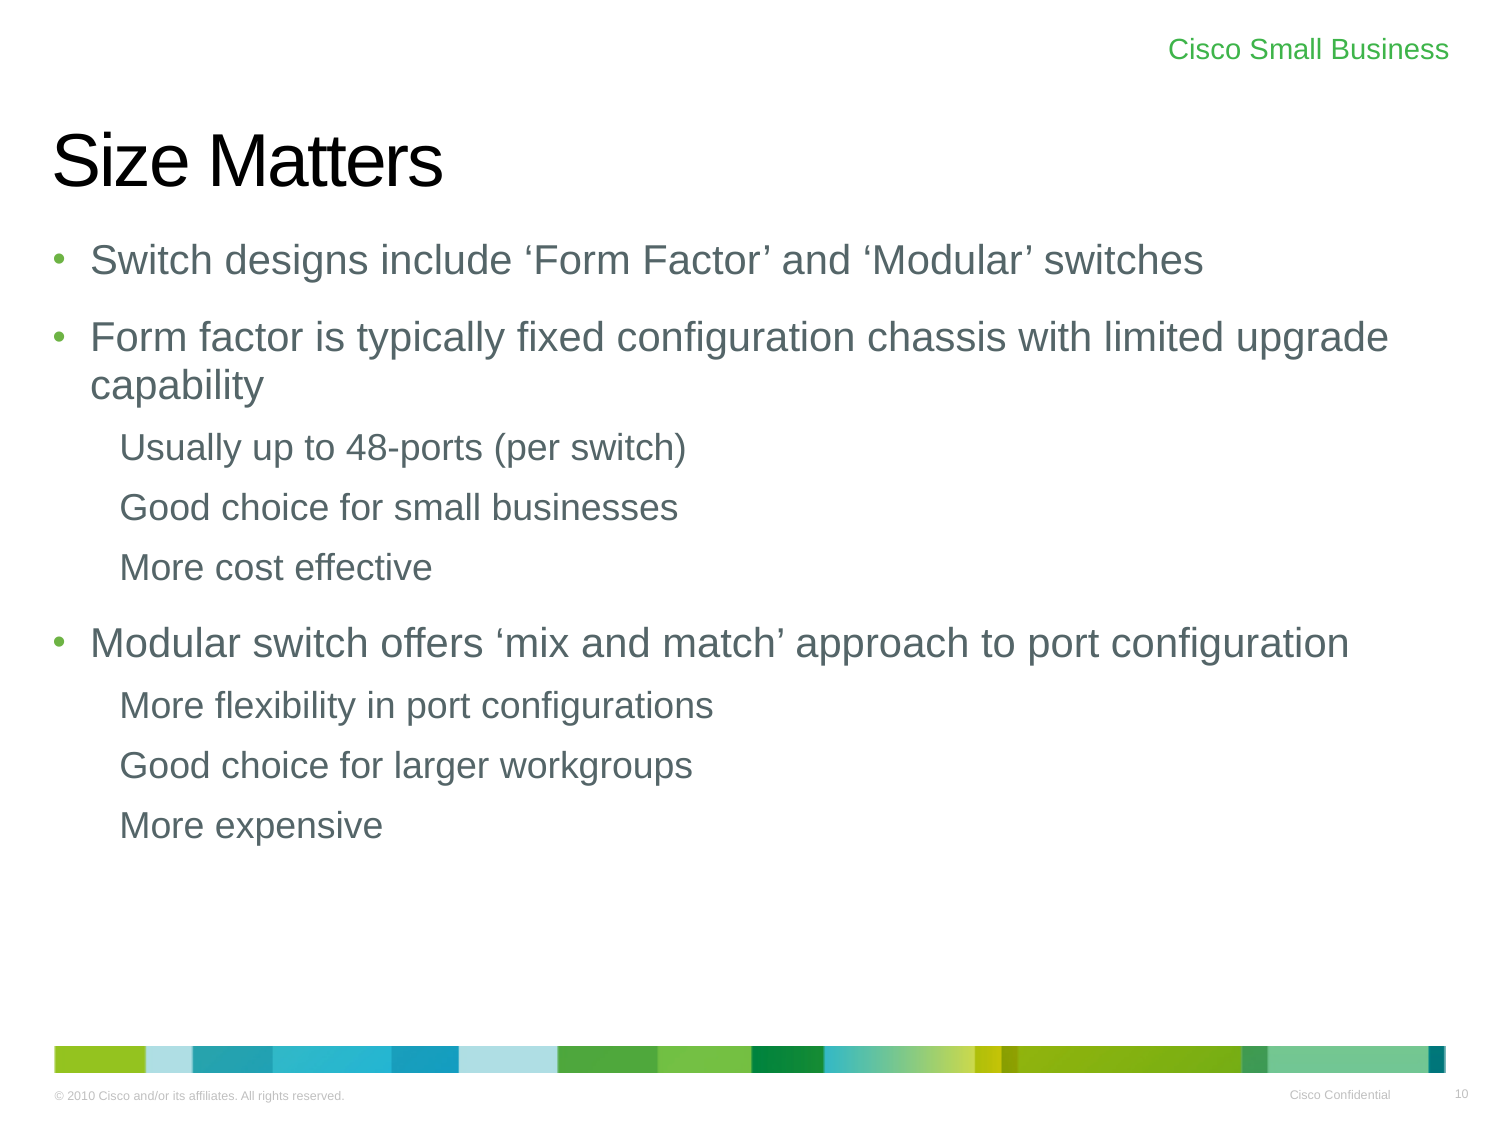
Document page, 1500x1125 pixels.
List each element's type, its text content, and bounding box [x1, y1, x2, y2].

list Switch designs include ‘Form Factor’ and ‘Modular’ switches Form factor is typically fixed configuration chassis with limited upgrade capability Usually up to 48-ports (per switch) Good choice for small businesses More cost effective Modular switch offers ‘mix and match’ approach to port configuration More flexibility in port configurations Good choice for larger workgroups More expensive [37, 228, 1441, 981]
picture [54, 1046, 1446, 1073]
title Size Matters [37, 70, 1447, 209]
